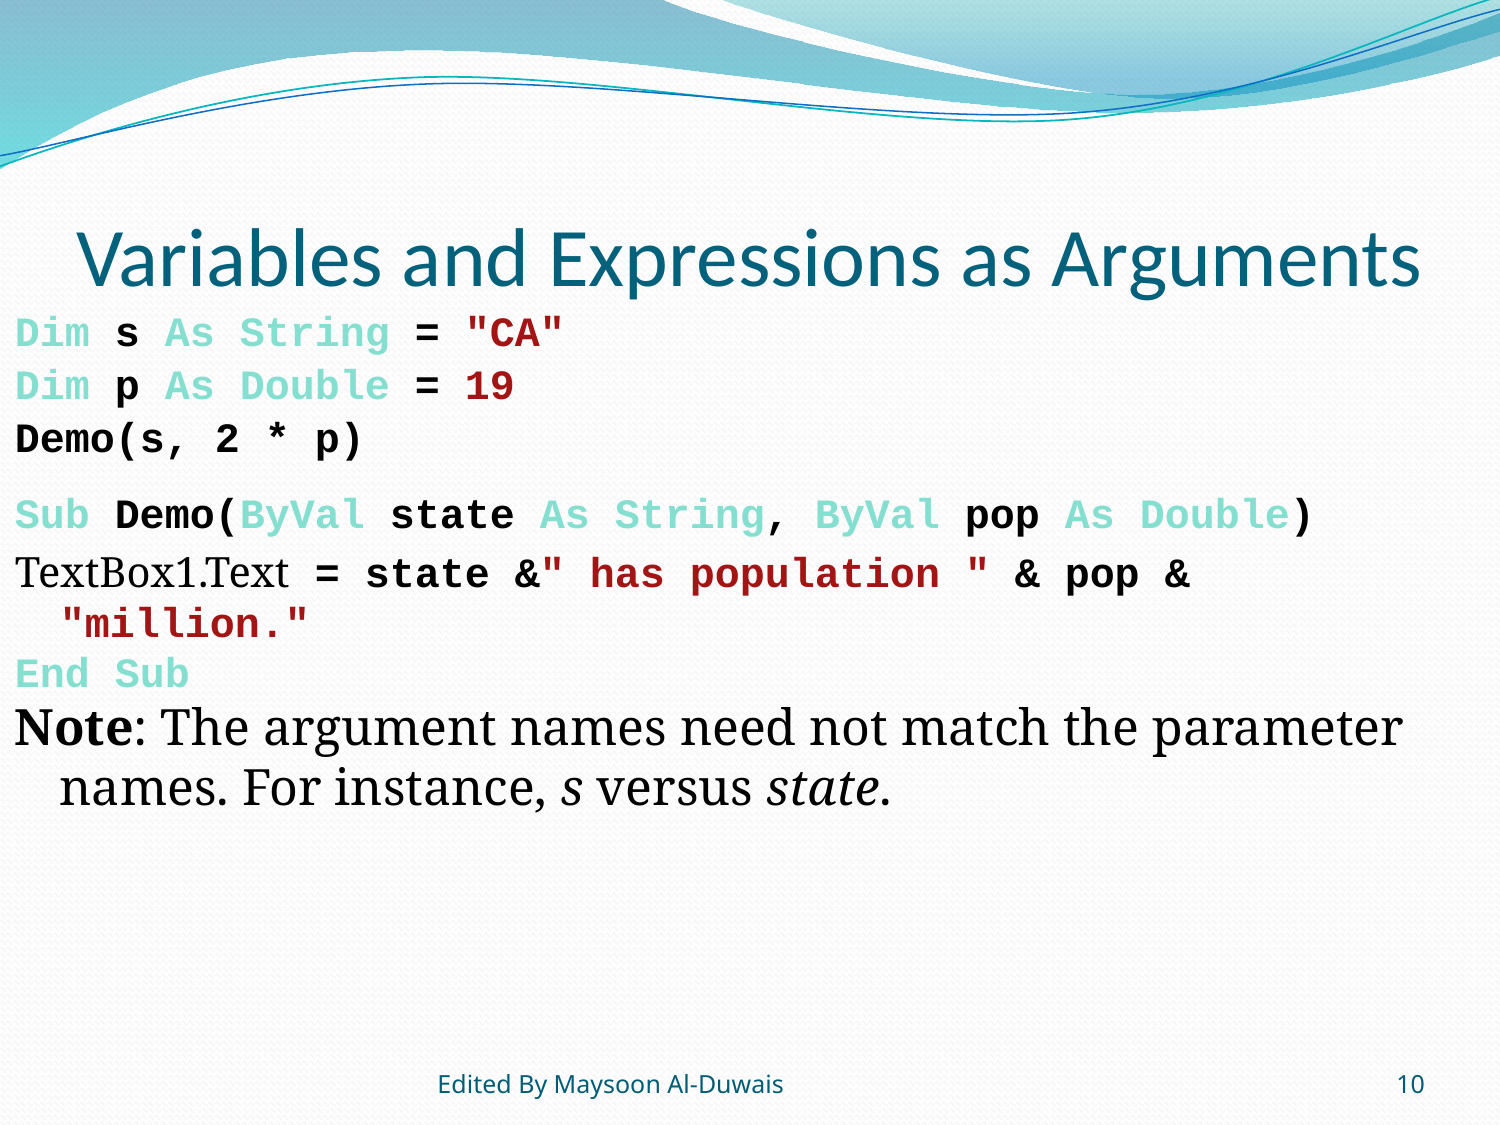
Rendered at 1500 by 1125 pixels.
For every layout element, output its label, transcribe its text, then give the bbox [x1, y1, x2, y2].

list Dim s As String = "CA" Dim p As Double = 19 Demo(s, 2 * p) Sub Demo(ByVal state As String, ByVal pop As Double) TextBox1.Text = state &" has population " & pop & "million." End Sub Note: The argument names need not match the parameter names. For instance, s versus state. [0, 302, 1463, 1125]
title Variables and Expressions as Arguments [75, 115, 1425, 302]
footer Edited By Maysoon Al-Duwais [437, 1042, 988, 1103]
